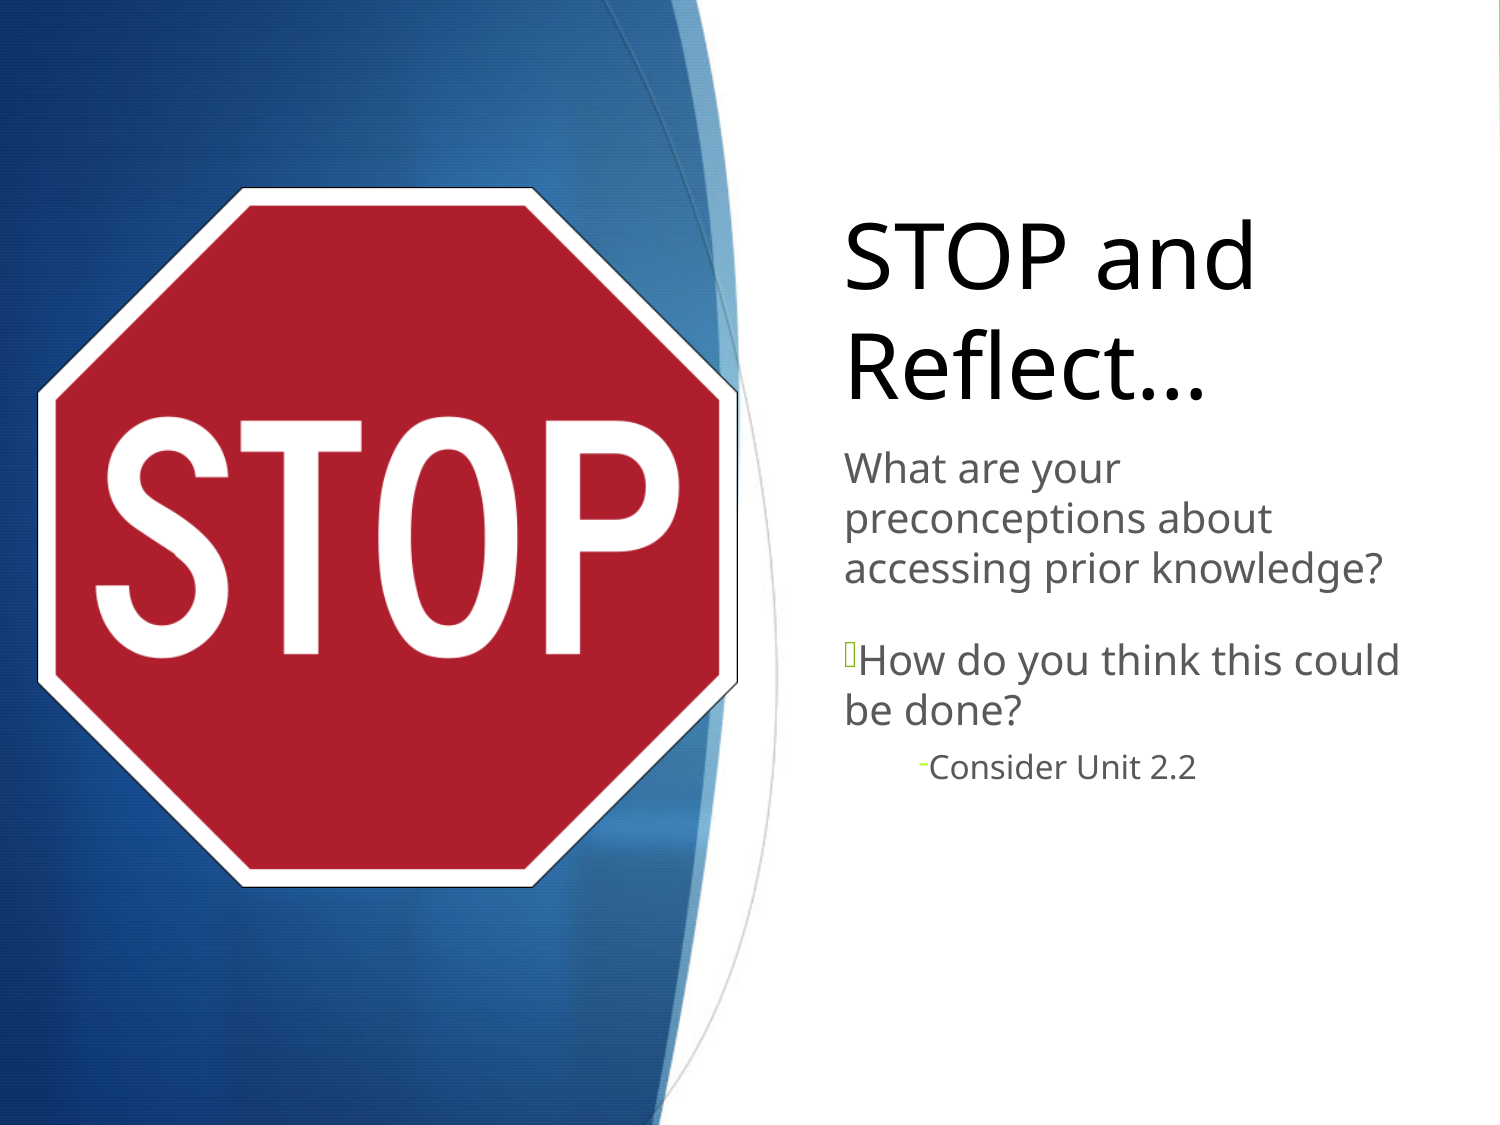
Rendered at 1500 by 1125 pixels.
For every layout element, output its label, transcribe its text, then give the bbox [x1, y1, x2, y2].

picture [0, 0, 1500, 1125]
list What are your preconceptions about accessing prior knowledge? How do you think this could be done? Consider Unit 2.2 [828, 434, 1425, 1010]
title STOP and Reflect… [828, 62, 1425, 425]
